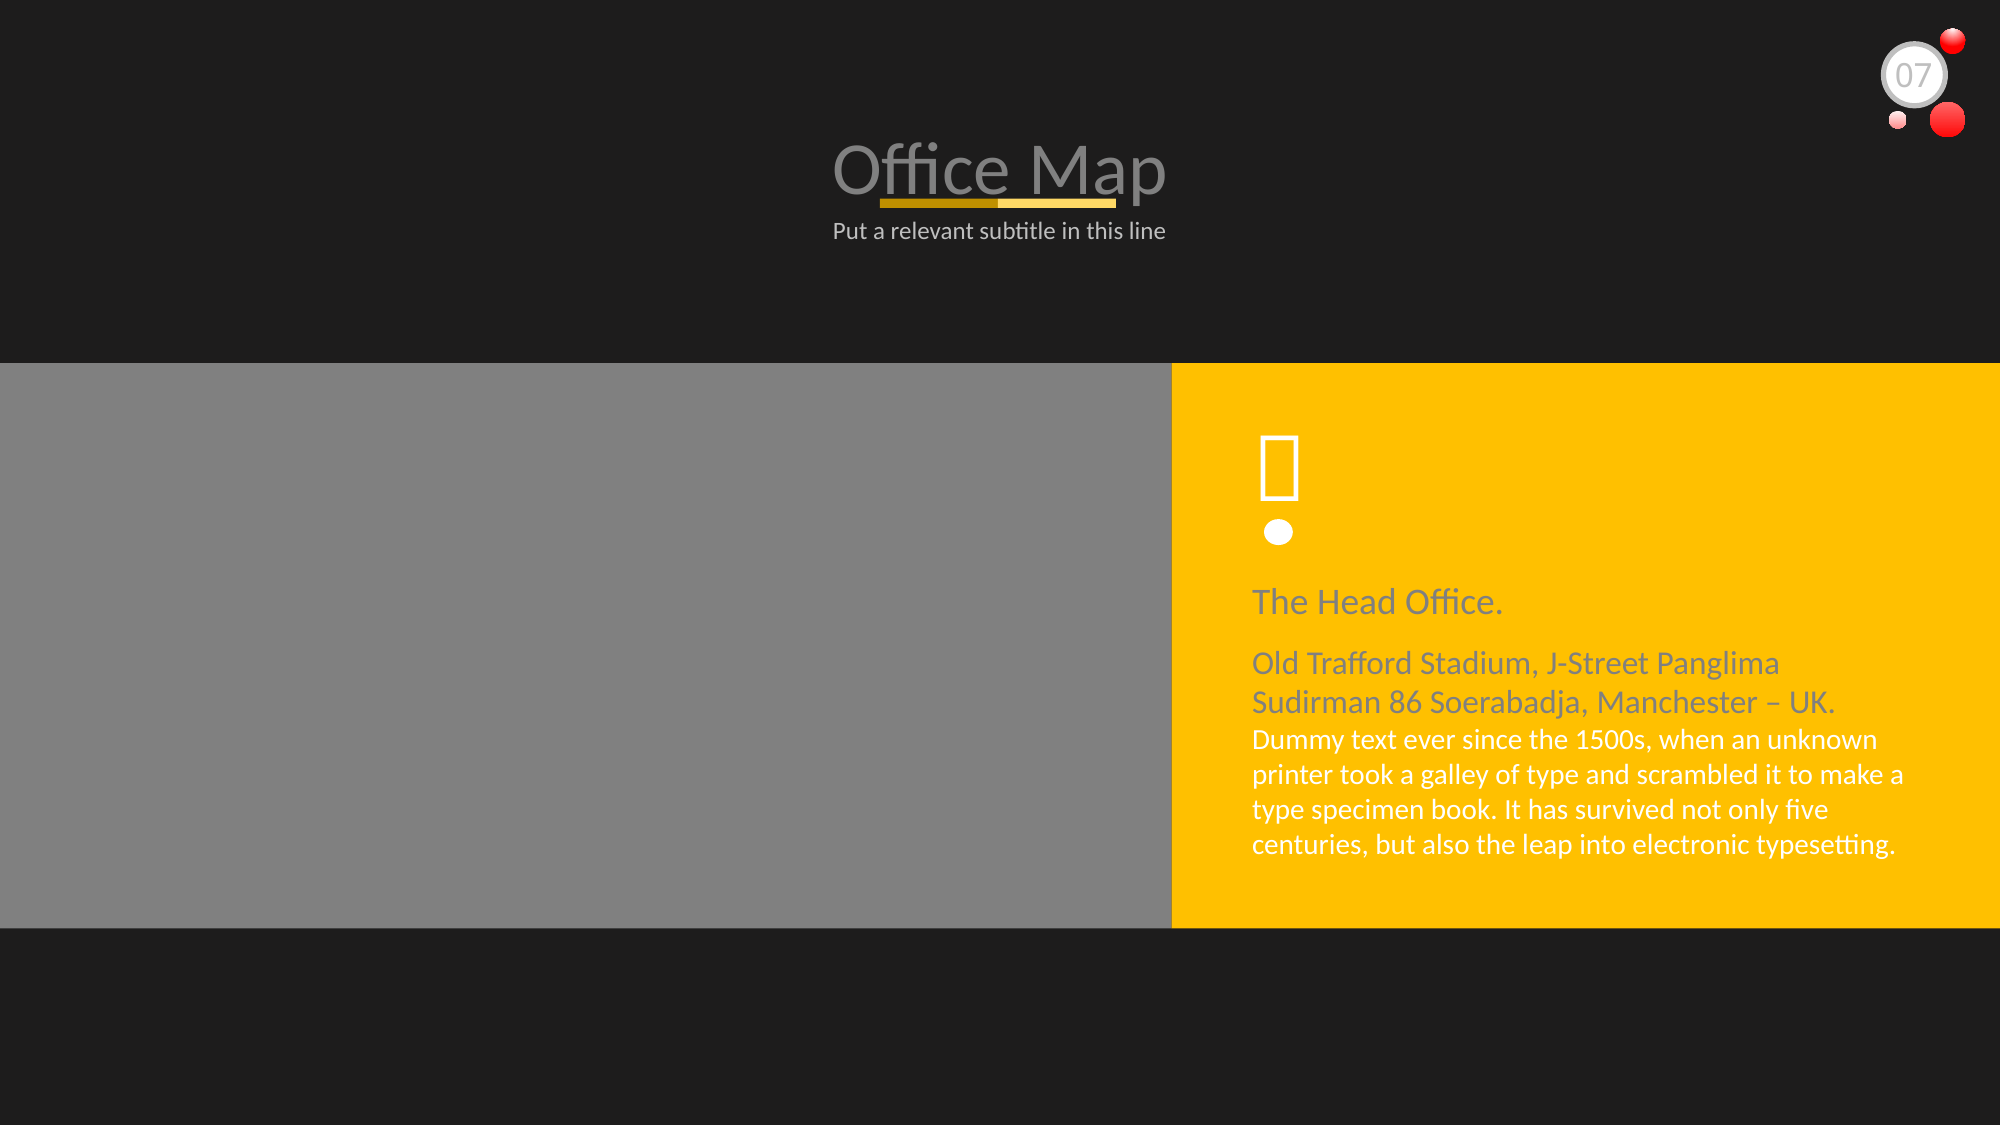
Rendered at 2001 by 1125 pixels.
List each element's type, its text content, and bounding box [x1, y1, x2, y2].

text_box Office Map [707, 67, 1293, 218]
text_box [1237, 402, 1343, 546]
text_box [1172, 362, 2000, 929]
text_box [1876, 28, 1966, 138]
text_box [0, 362, 1172, 929]
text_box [879, 198, 1116, 209]
text_box Put a relevant subtitle in this line [762, 199, 1237, 260]
text_box The Head Office. Old Trafford Stadium, J-Street Panglima Sudirman 86 Soerabadja, Manchester – UK. Dummy text ever since the 1500s, when an unknown printer took a galley of type and scrambled it to make a type specimen book. It has survived not only five centuries, but also the leap into electronic typesetting. [1237, 569, 1927, 892]
